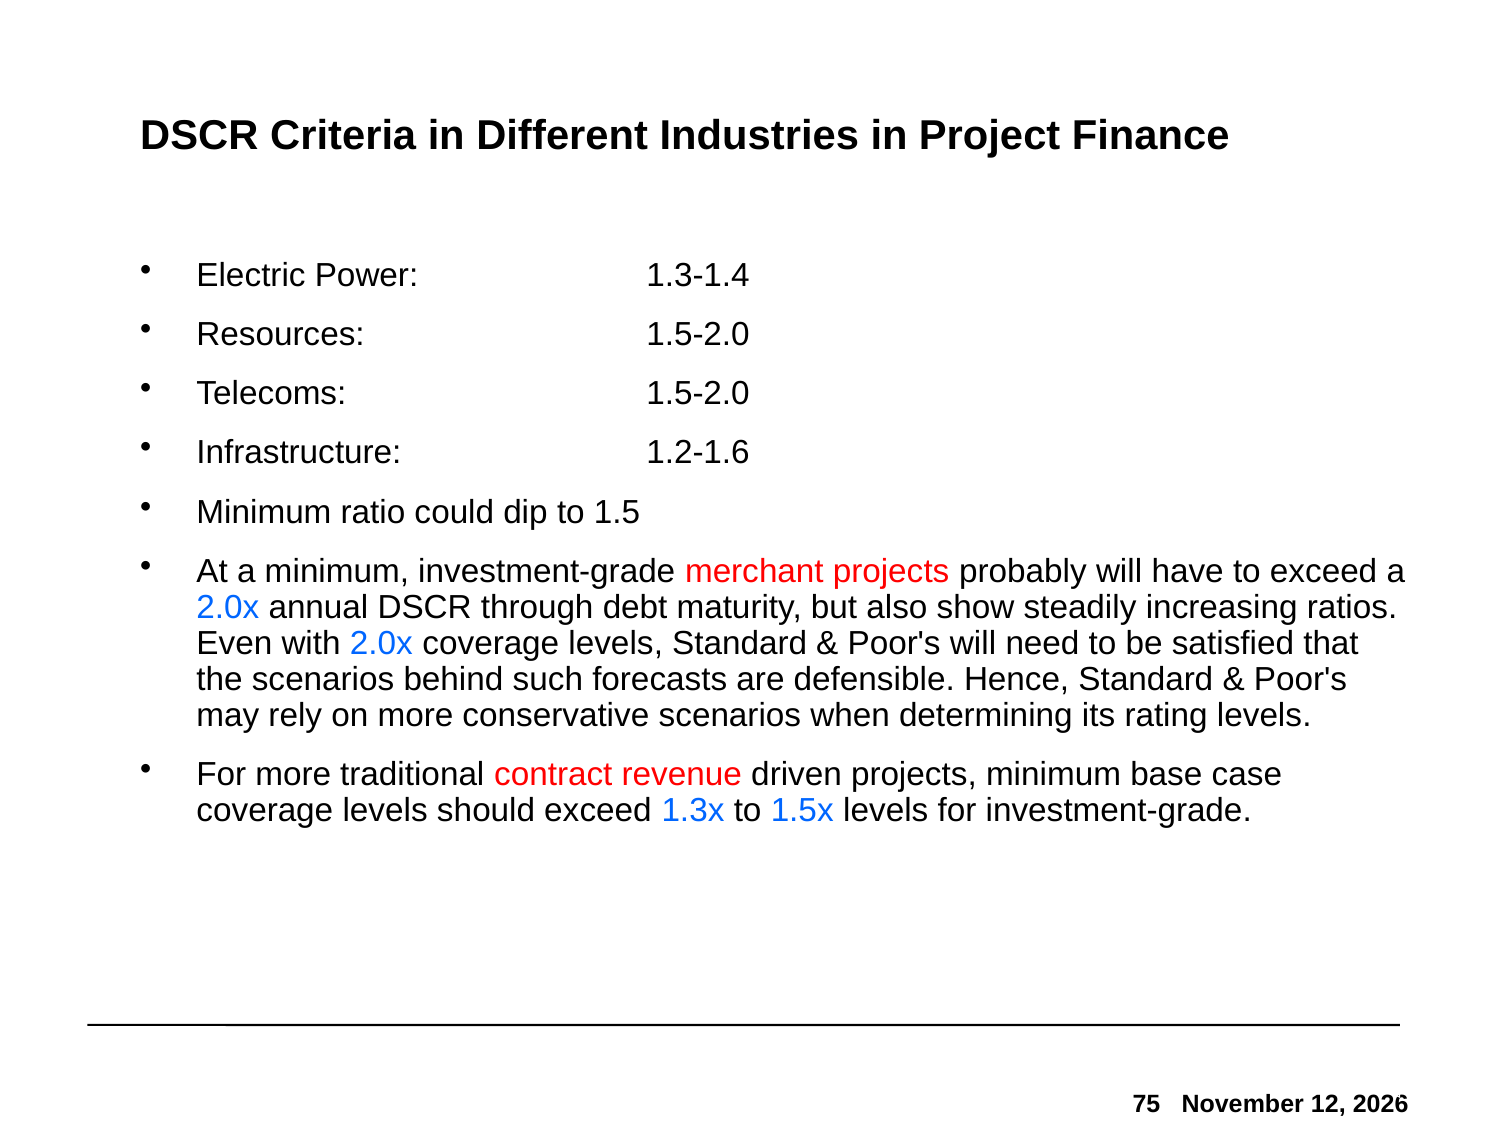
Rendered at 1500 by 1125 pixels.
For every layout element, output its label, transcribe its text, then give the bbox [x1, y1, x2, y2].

list Electric Power: 1.3-1.4 Resources: 1.5-2.0 Telecoms: 1.5-2.0 Infrastructure: 1.2-1.6 Minimum ratio could dip to 1.5 At a minimum, investment-grade merchant projects probably will have to exceed a 2.0x annual DSCR through debt maturity, but also show steadily increasing ratios. Even with 2.0x coverage levels, Standard & Poor's will need to be satisfied that the scenarios behind such forecasts are defensible. Hence, Standard & Poor's may rely on more conservative scenarios when determining its rating levels. For more traditional contract revenue driven projects, minimum base case coverage levels should exceed 1.3x to 1.5x levels for investment-grade. [124, 249, 1426, 1013]
title DSCR Criteria in Different Industries in Project Finance [124, 99, 1401, 226]
